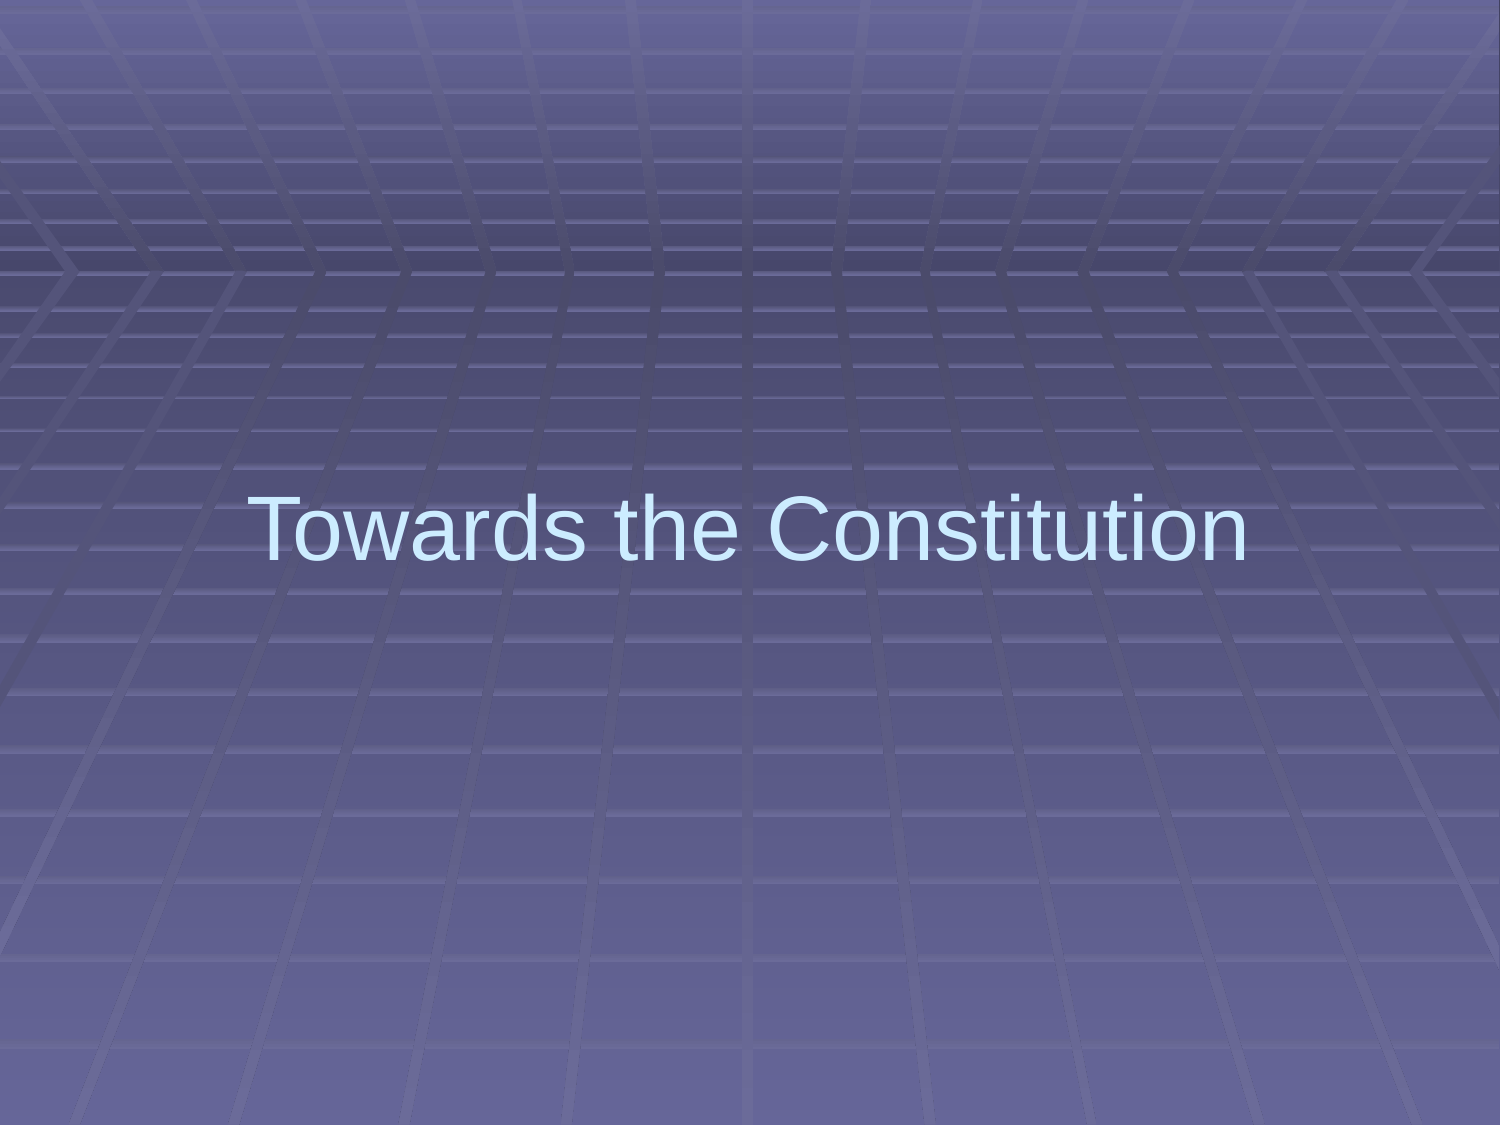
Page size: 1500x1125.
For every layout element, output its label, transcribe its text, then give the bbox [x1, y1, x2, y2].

title Towards the Constitution [74, 44, 1425, 233]
